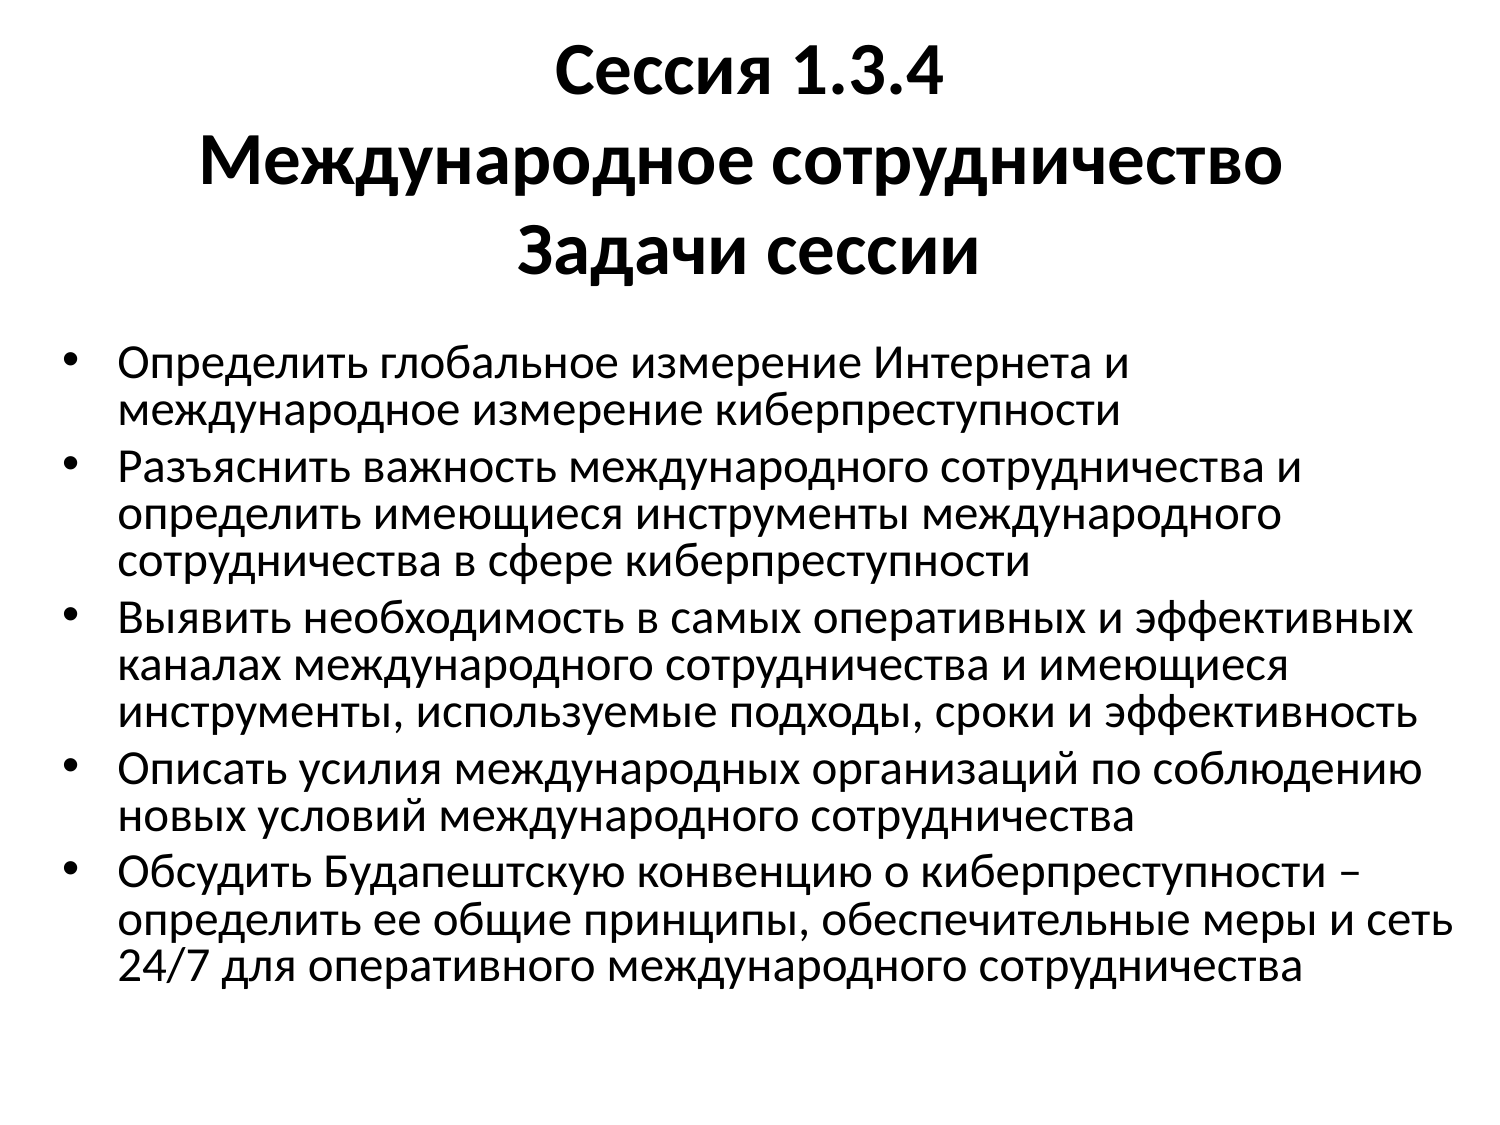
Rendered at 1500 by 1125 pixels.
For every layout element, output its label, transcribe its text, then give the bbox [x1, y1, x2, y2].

title Сессия 1.3.4 Международное сотрудничество Задачи сессии [75, 45, 1425, 265]
list Определить глобальное измерение Интернета и международное измерение киберпреступности Разъяснить важность международного сотрудничества и определить имеющиеся инструменты международного сотрудничества в сфере киберпреступности Выявить необходимость в самых оперативных и эффективных каналах международного сотрудничества и имеющиеся инструменты, используемые подходы, сроки и эффективность Описать усилия международных организаций по соблюдению новых условий международного сотрудничества Обсудить Будапештскую конвенцию о киберпреступности – определить ее общие принципы, обеспечительные меры и сеть 24/7 для оперативного международного сотрудничества [47, 333, 1472, 1005]
